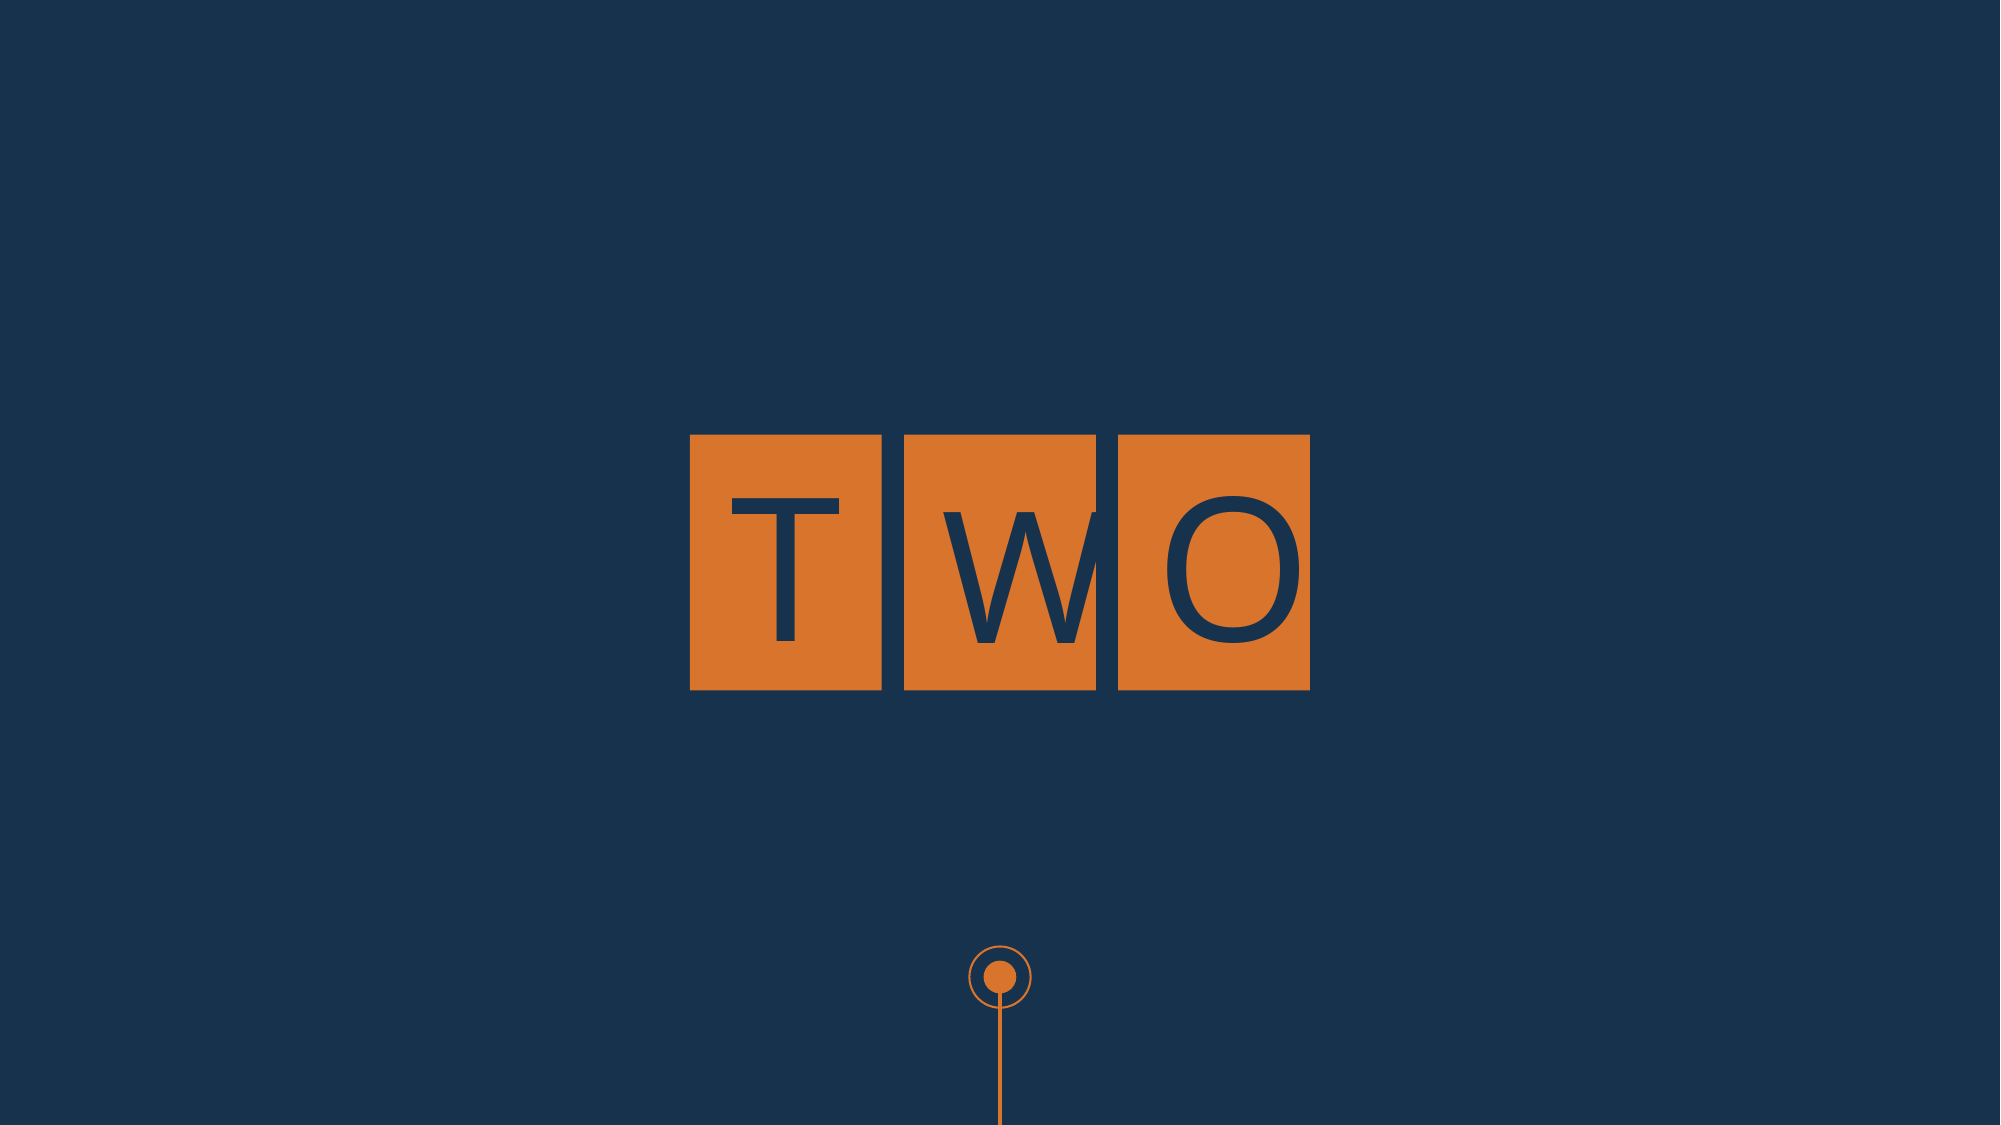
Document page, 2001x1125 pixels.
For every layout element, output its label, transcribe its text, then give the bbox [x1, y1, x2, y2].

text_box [984, 961, 1016, 1125]
text_box [689, 434, 883, 691]
text_box [1117, 434, 1311, 691]
text_box O [1141, 434, 1288, 690]
text_box [903, 434, 1097, 691]
text_box [968, 945, 1032, 1005]
text_box T [712, 434, 859, 690]
text_box W [926, 453, 1073, 688]
